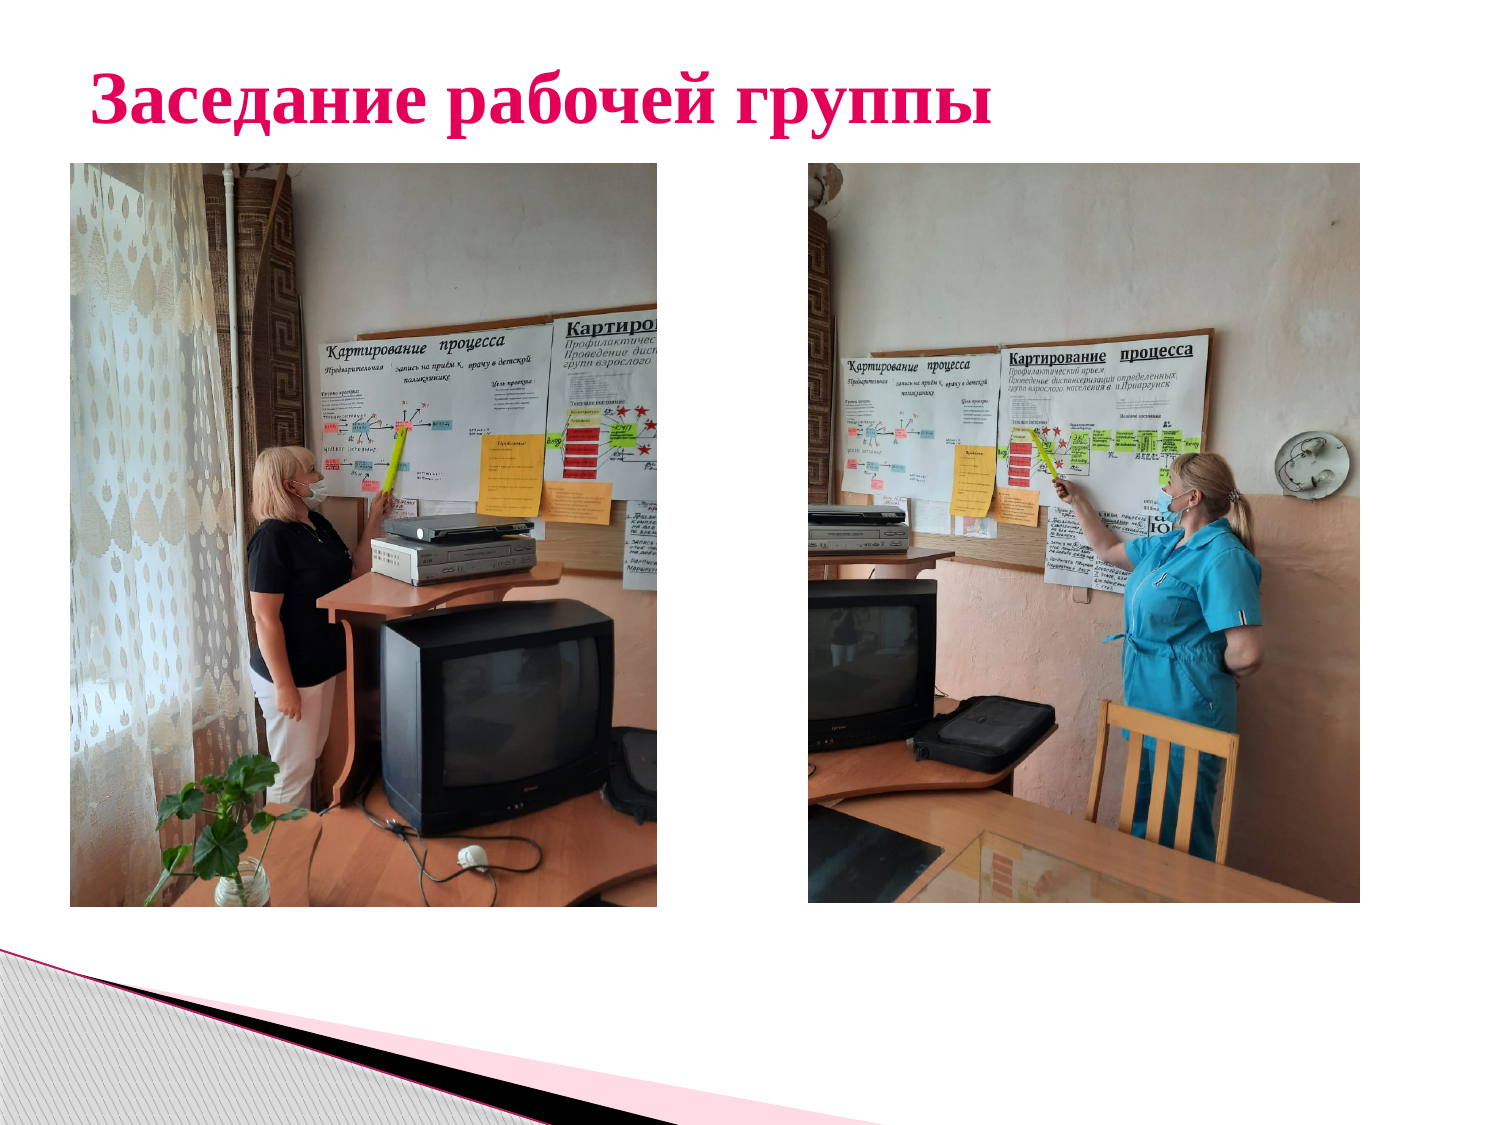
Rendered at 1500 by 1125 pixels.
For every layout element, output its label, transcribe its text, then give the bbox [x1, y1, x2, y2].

title Заседание рабочей группы [75, 45, 1425, 233]
picture [807, 163, 1360, 903]
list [70, 163, 657, 907]
